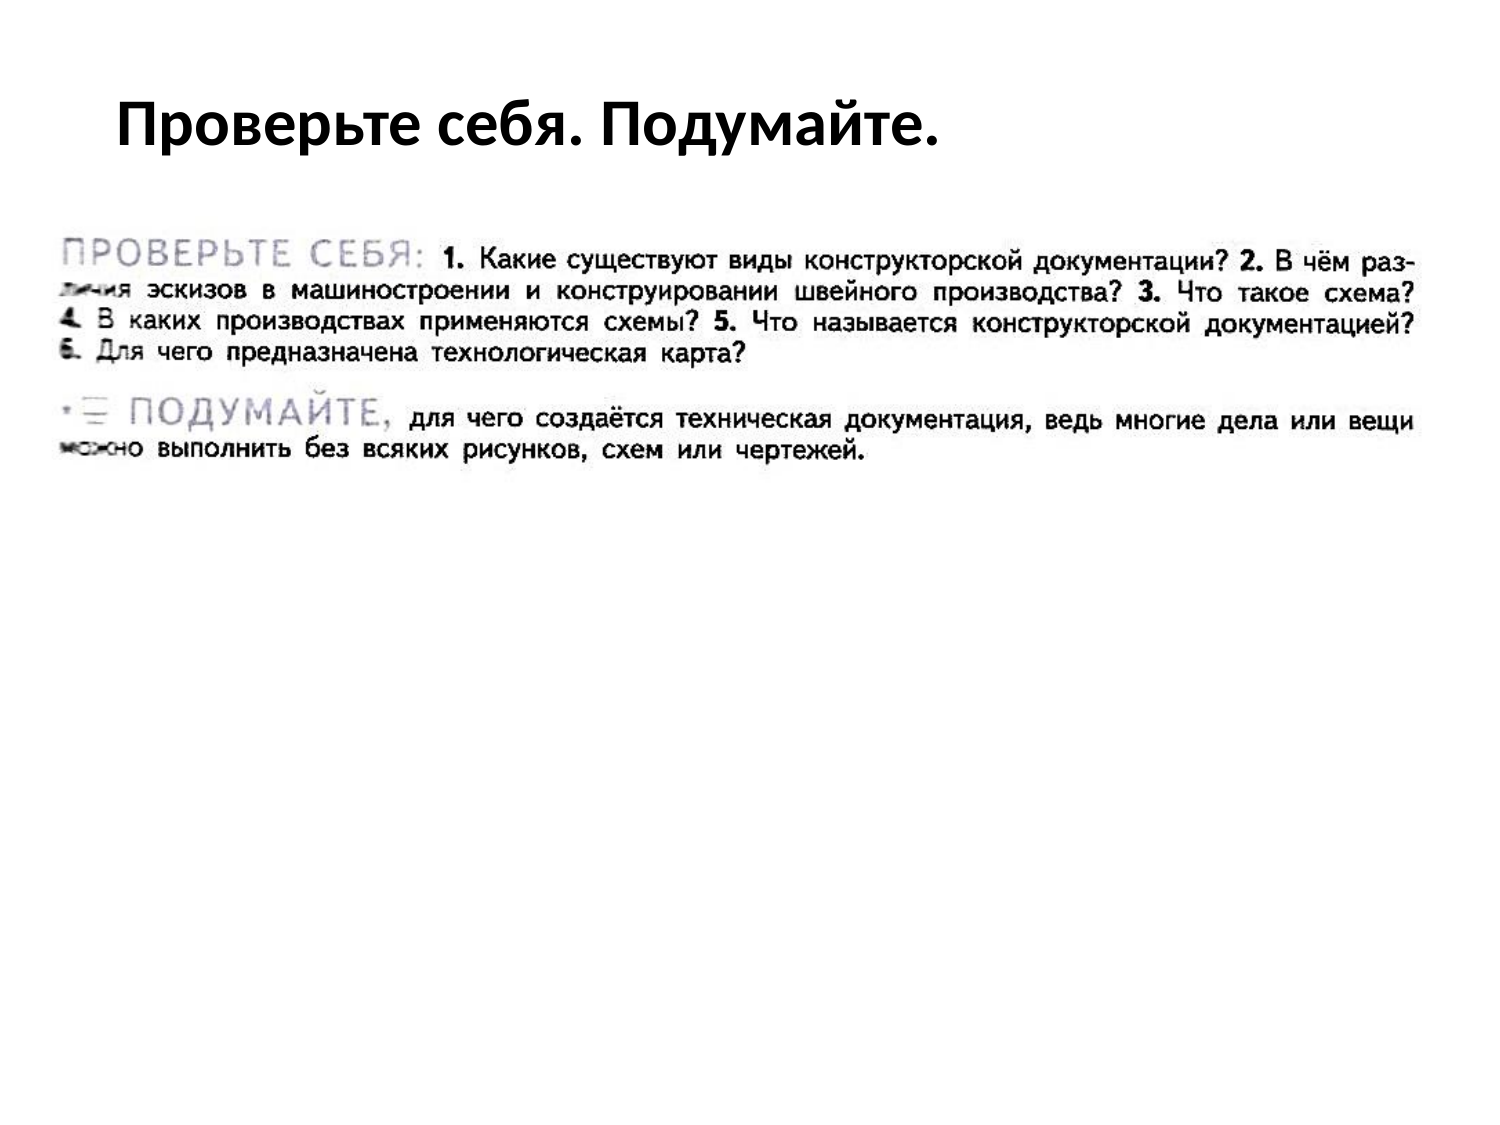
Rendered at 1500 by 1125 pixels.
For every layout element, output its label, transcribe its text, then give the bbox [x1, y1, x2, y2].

text_box Проверьте себя. Подумайте. [101, 24, 1452, 213]
picture [41, 216, 1426, 489]
